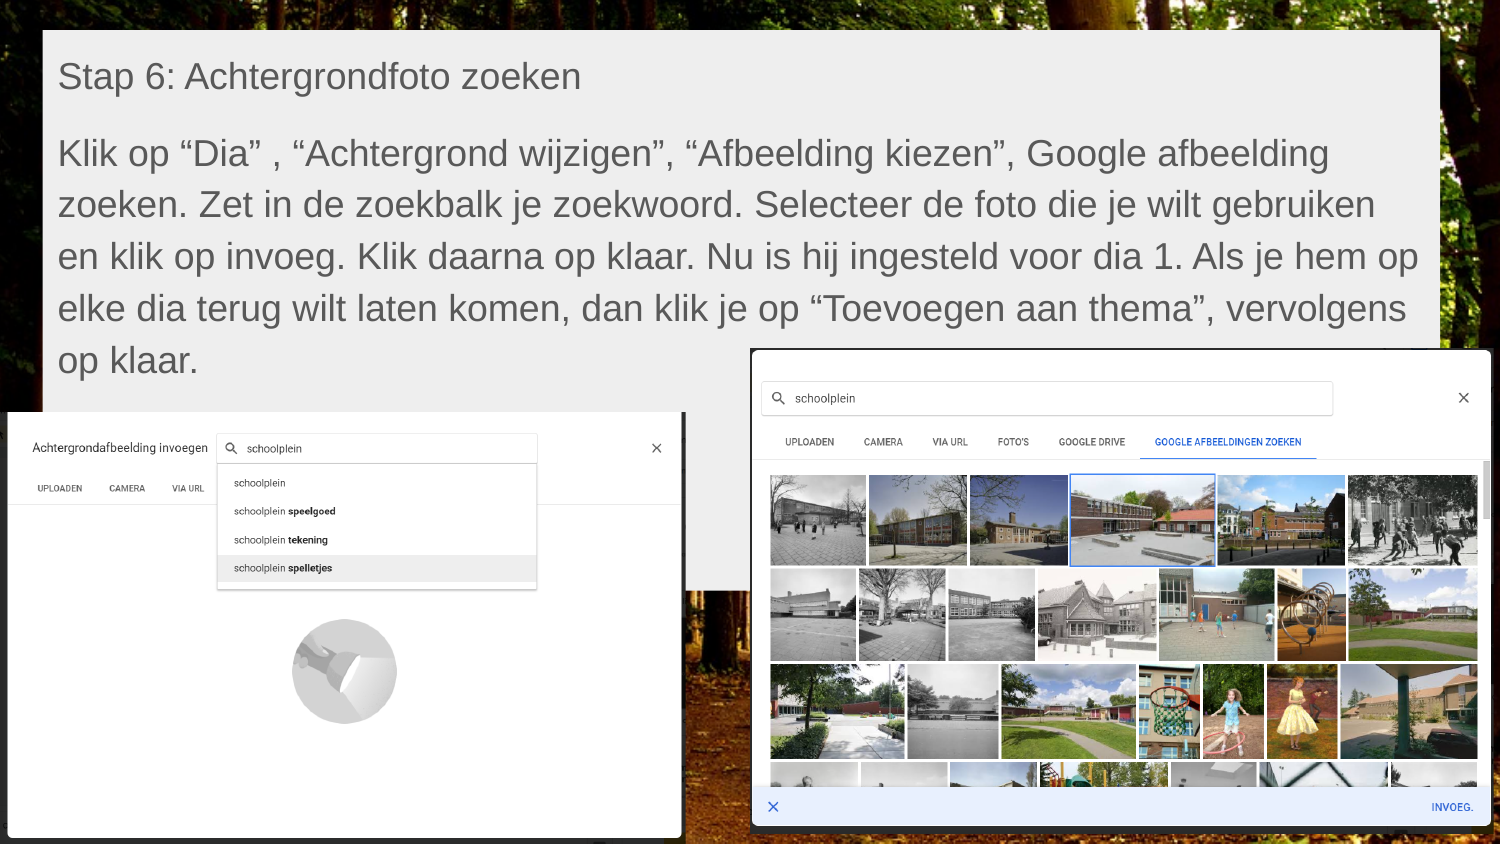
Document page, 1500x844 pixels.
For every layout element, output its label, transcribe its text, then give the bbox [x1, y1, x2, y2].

picture [0, 0, 1500, 844]
list Stap 6: Achtergrondfoto zoeken Klik op “Dia” , “Achtergrond wijzigen”, “Afbeelding kiezen”, Google afbeelding zoeken. Zet in de zoekbalk je zoekwoord. Selecteer de foto die je wilt gebruiken en klik op invoeg. Klik daarna op klaar. Nu is hij ingesteld voor dia 1. Als je hem op elke dia terug wilt laten komen, dan klik je op “Toevoegen aan thema”, vervolgens op klaar. [42, 30, 1441, 591]
